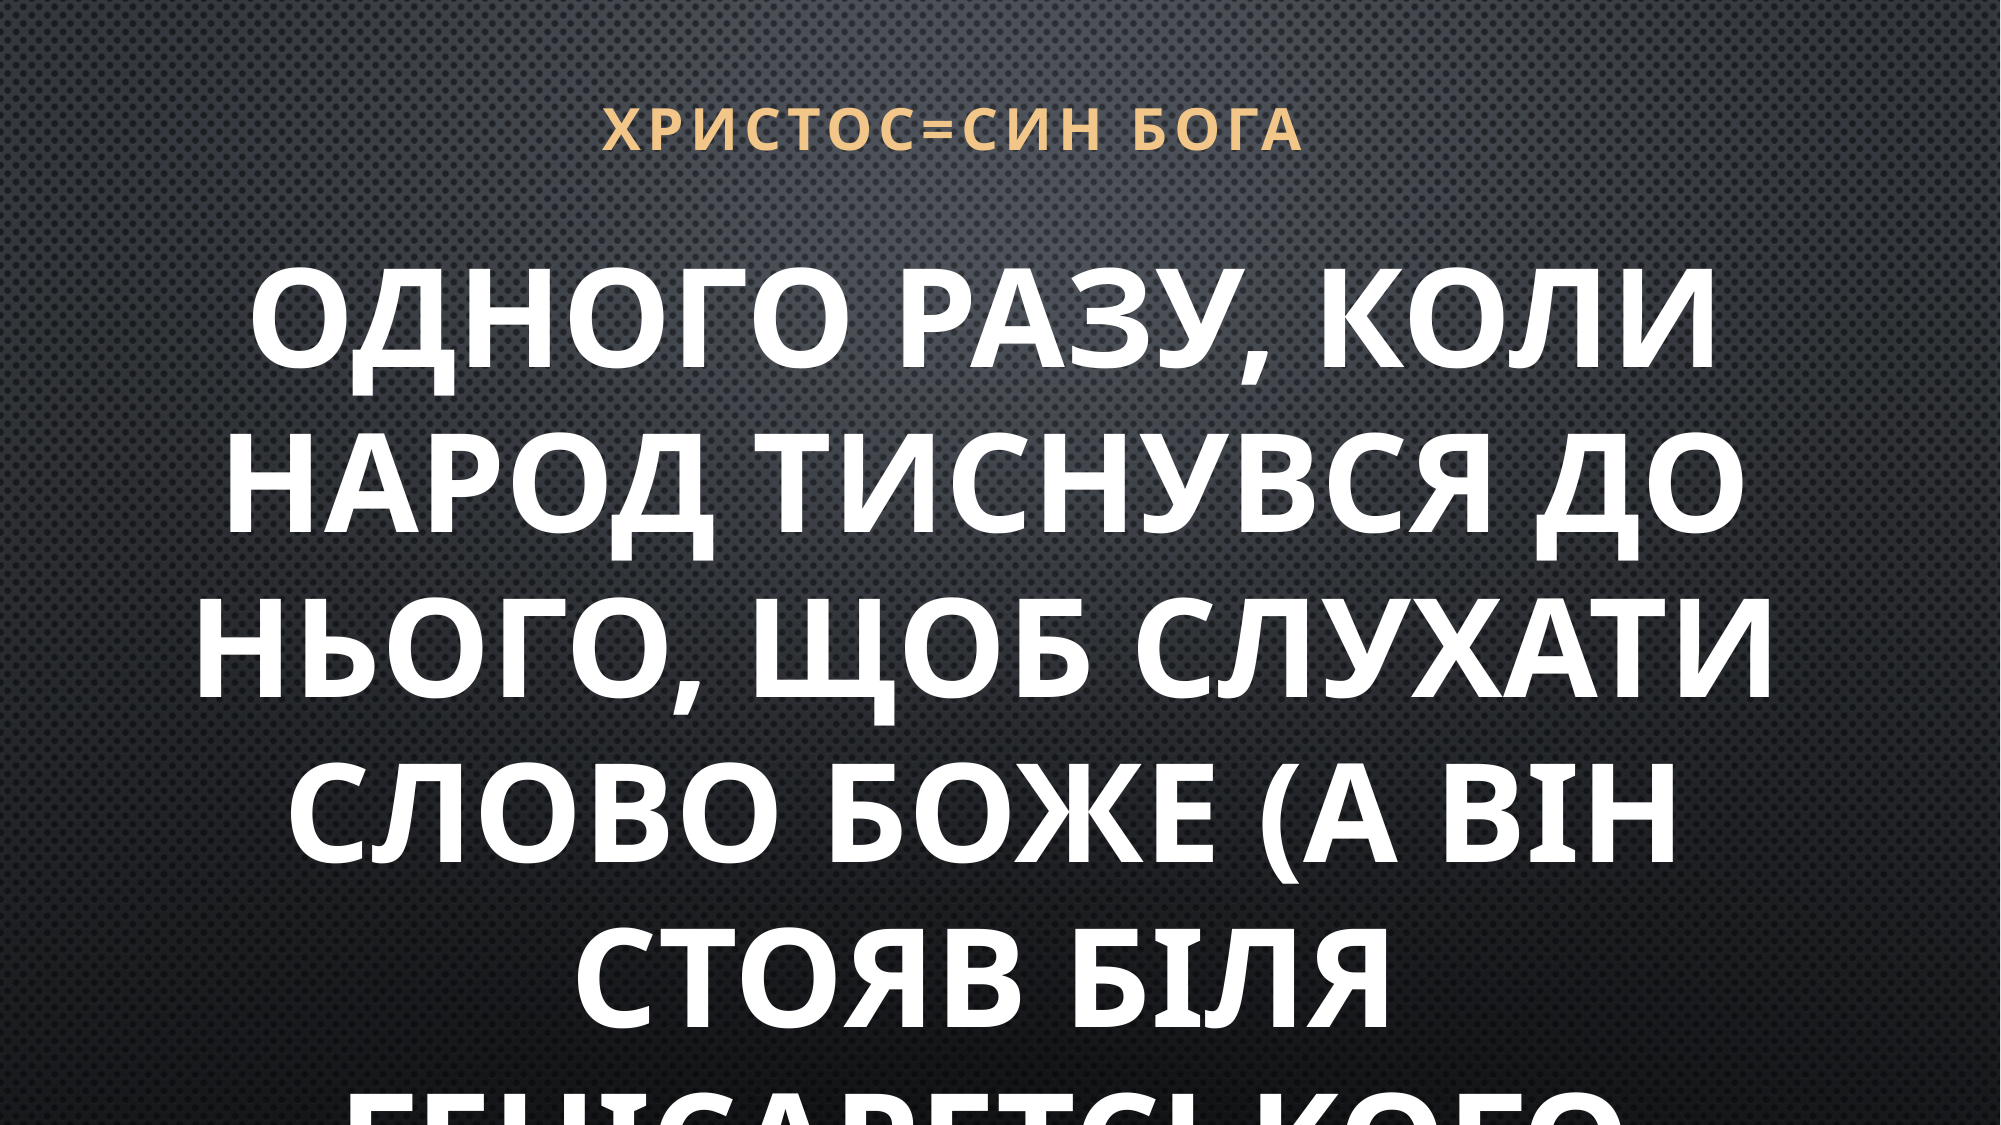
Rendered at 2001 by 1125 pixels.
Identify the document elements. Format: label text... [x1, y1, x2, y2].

subtitle Одного разу, коли народ тиснувся до Нього, щоб слухати слово Боже (а Він стояв біля Генісаретського озера), [79, 222, 1892, 1071]
text_box ХРИСТОС=СИН БОГА [327, 84, 1578, 170]
